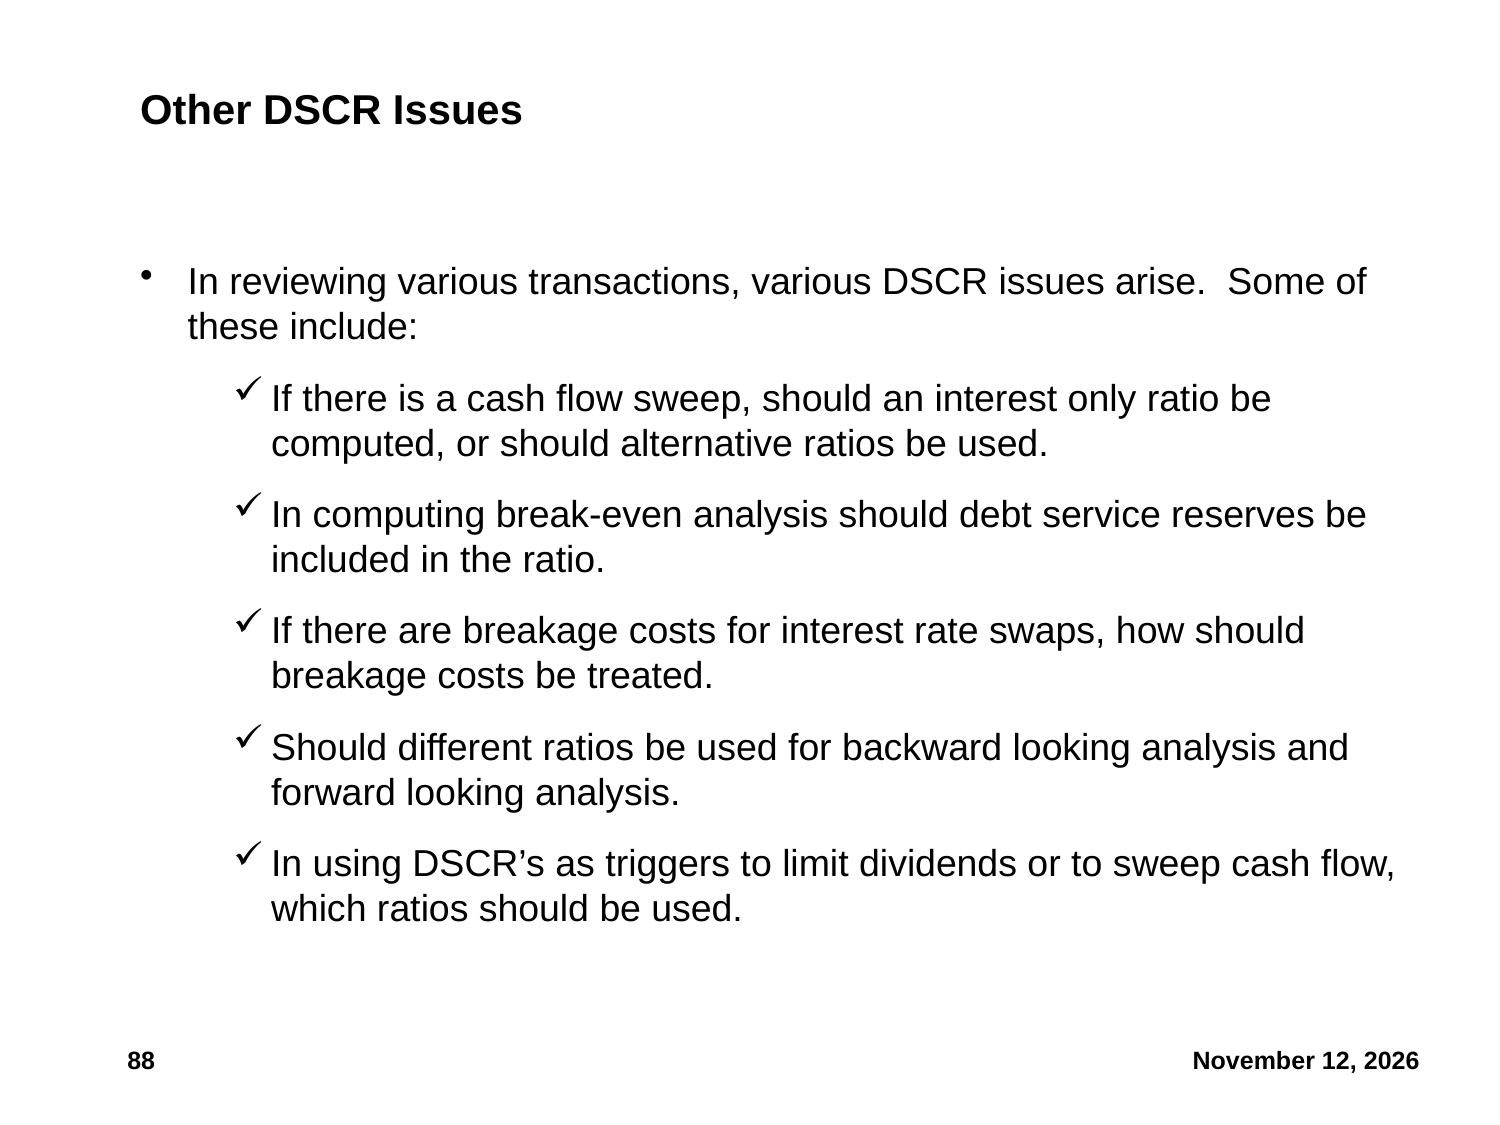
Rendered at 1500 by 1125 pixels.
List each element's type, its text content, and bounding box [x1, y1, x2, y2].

title Other DSCR Issues [124, 74, 1376, 226]
list In reviewing various transactions, various DSCR issues arise. Some of these include: If there is a cash flow sweep, should an interest only ratio be computed, or should alternative ratios be used. In computing break-even analysis should debt service reserves be included in the ratio. If there are breakage costs for interest rate swaps, how should breakage costs be treated. Should different ratios be used for backward looking analysis and forward looking analysis. In using DSCR’s as triggers to limit dividends or to sweep cash flow, which ratios should be used. [124, 249, 1413, 1001]
